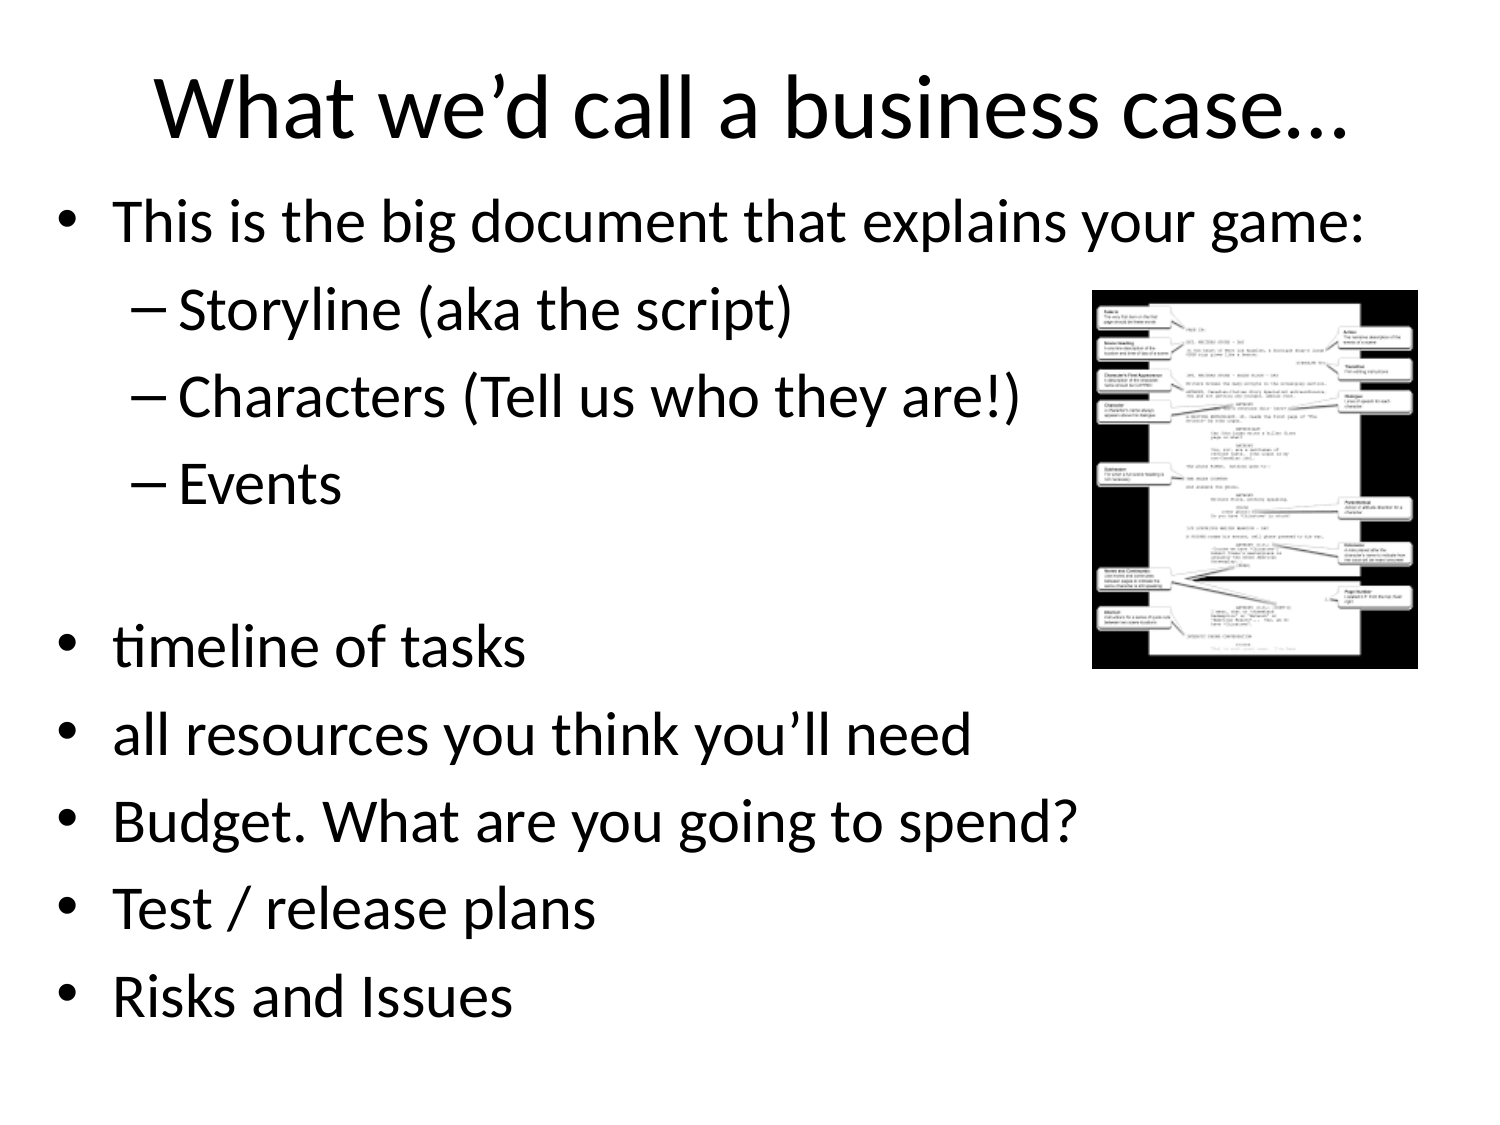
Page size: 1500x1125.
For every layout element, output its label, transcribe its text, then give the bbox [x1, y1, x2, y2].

title What we’d call a business case… [76, 30, 1427, 172]
picture [1092, 290, 1418, 670]
list This is the big document that explains your game: Storyline (aka the script) Characters (Tell us who they are!) Events timeline of tasks all resources you think you’ll need Budget. What are you going to spend? Test / release plans Risks and Issues [41, 172, 1459, 1071]
